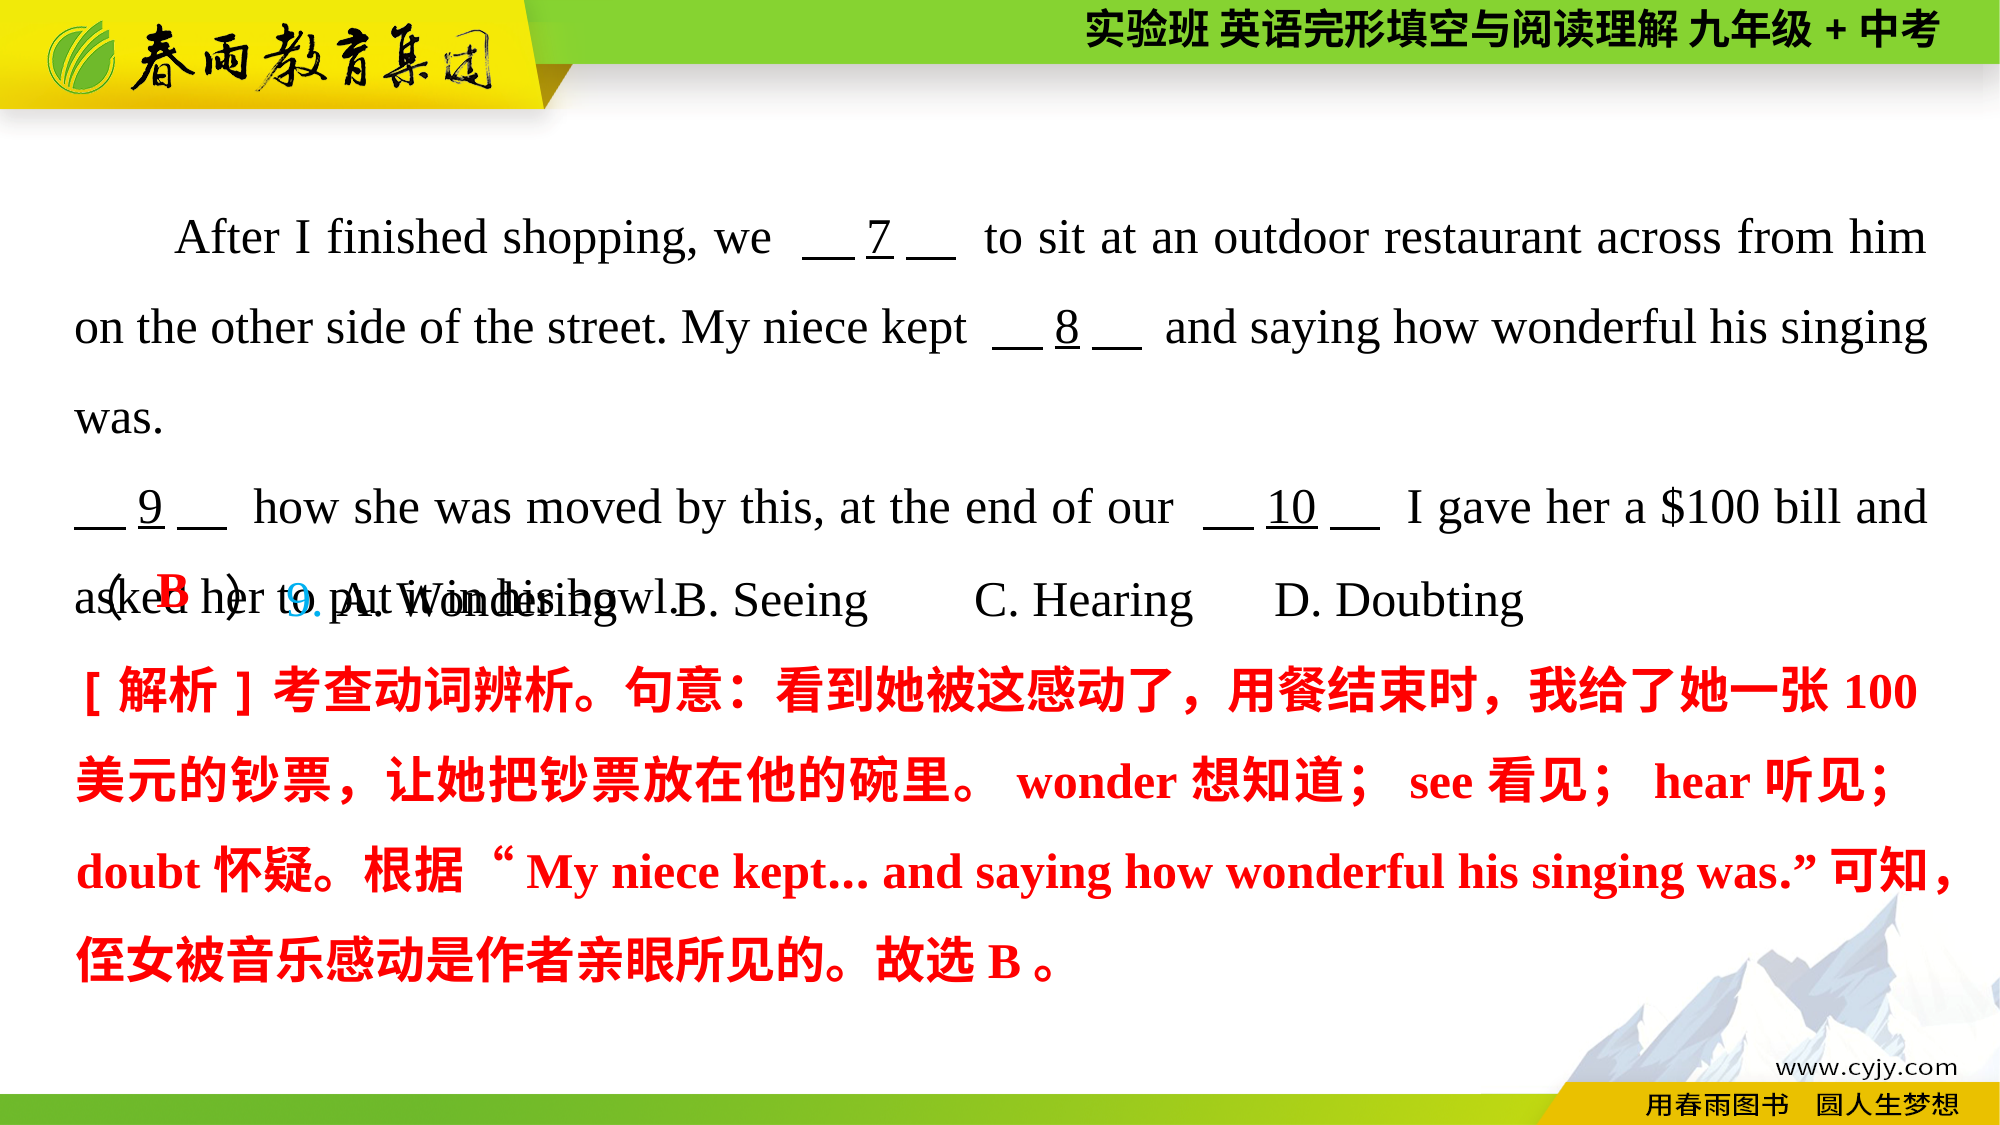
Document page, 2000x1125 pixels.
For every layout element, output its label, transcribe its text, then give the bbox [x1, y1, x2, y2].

text_box （ ）9. A. Wondering B. Seeing C. Hearing D. Doubting [59, 529, 1944, 635]
text_box B [141, 549, 205, 625]
text_box [解析]考查动词辨析。句意：看到她被这感动了，用餐结束时，我给了她一张100美元的钞票，让她把钞票放在他的碗里。wonder想知道；see看见；hear听见；doubt怀疑。根据“My niece kept... and saying how wonderful his singing was.”可知，侄女被音乐感动是作者亲眼所见的。故选B。 [60, 620, 1945, 996]
picture [0, 0, 2000, 1125]
list After I finished shopping, we 7 to sit at an outdoor restaurant across from him on the other side of the street. My niece kept 8 and saying how wonderful his singing was. 9 how she was moved by this, at the end of our 10 I gave her a $100 bill and asked her to put it in his bowl. [59, 165, 1944, 529]
